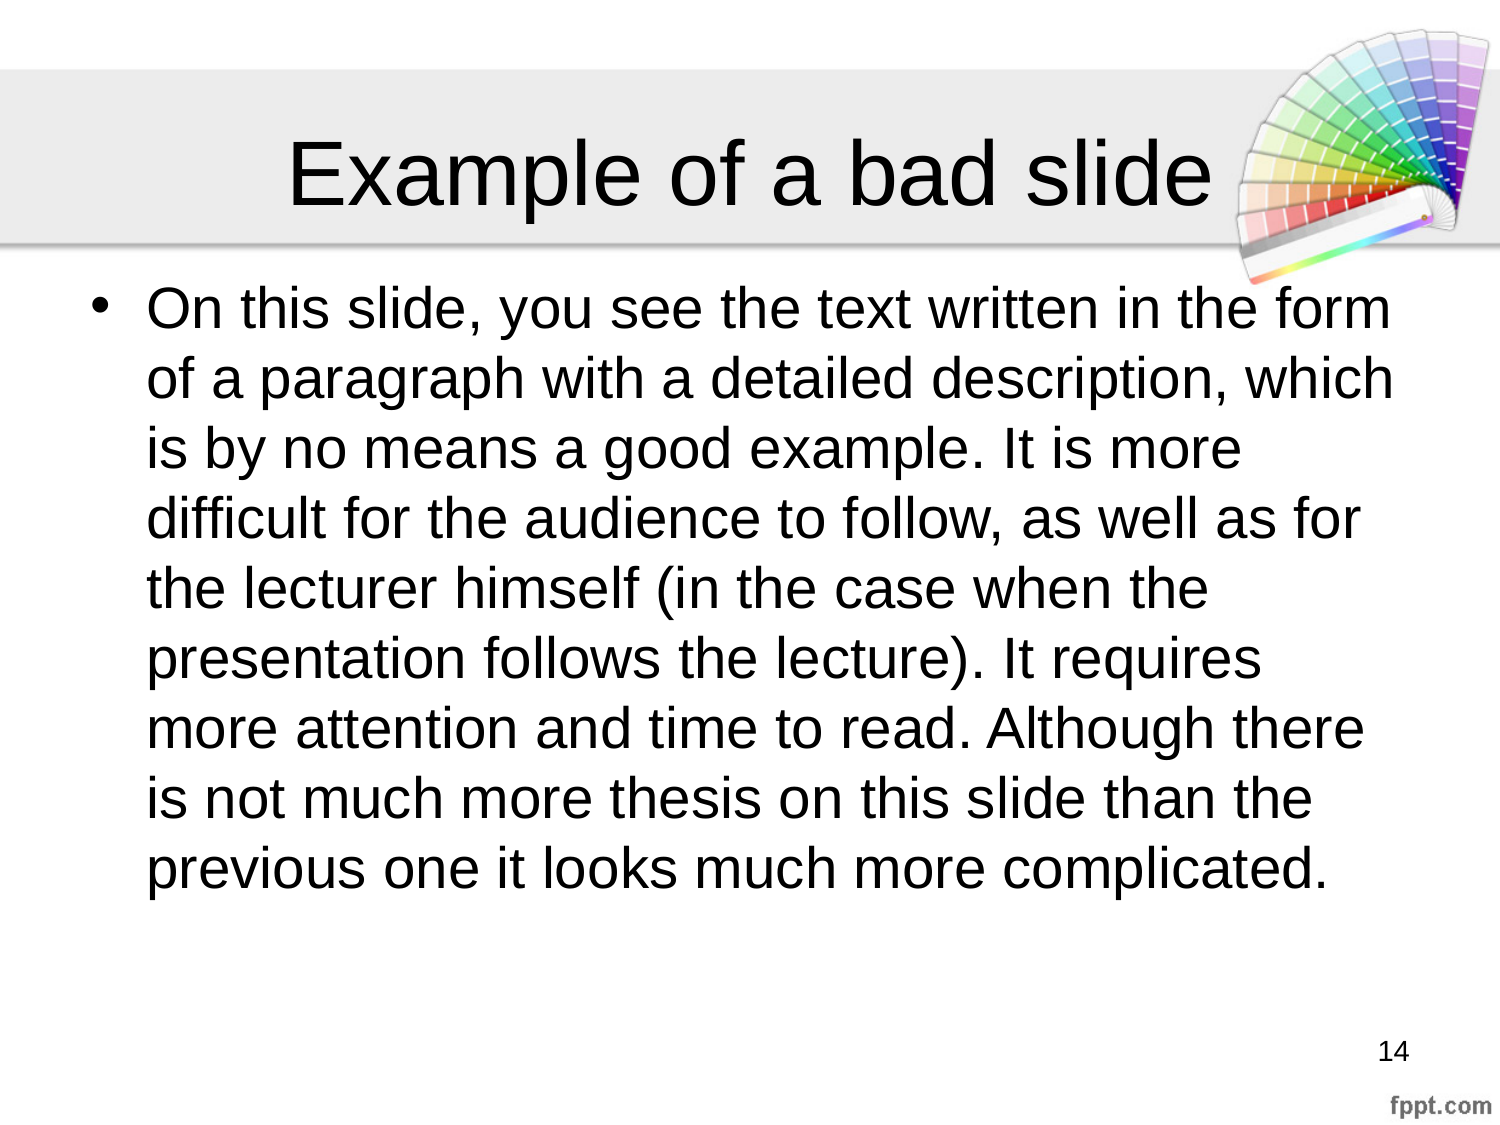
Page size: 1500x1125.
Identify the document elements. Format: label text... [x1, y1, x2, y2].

title Example of a bad slide [187, 87, 1315, 250]
list On this slide, you see the text written in the form of a paragraph with a detailed description, which is by no means a good example. It is more difficult for the audience to follow, as well as for the lecturer himself (in the case when the presentation follows the lecture). It requires more attention and time to read. Although there is not much more thesis on this slide than the previous one it looks much more complicated. [75, 262, 1425, 1005]
slide_number ‹#› [1074, 1024, 1425, 1103]
picture [0, 0, 1500, 1125]
